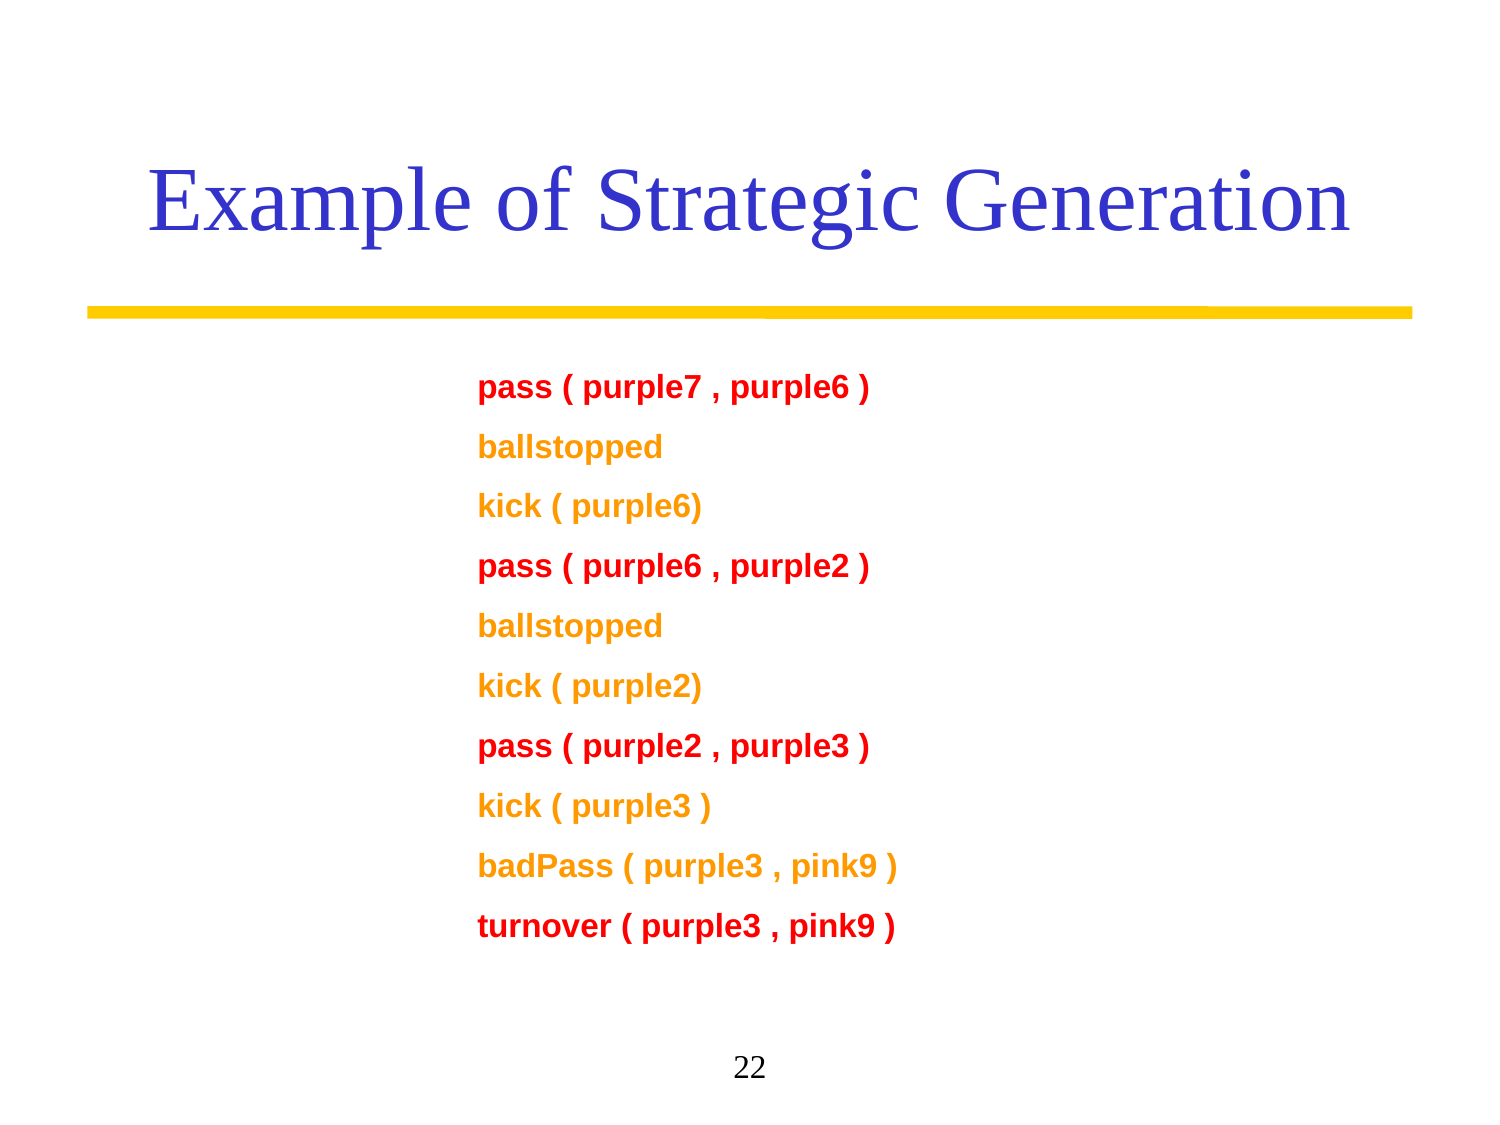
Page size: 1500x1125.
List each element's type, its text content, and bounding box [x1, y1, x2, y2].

title Example of Strategic Generation [112, 99, 1388, 288]
text_box pass ( purple7 , purple6 ) ballstopped kick ( purple6) pass ( purple6 , purple2 ) ballstopped kick ( purple2) pass ( purple2 , purple3 ) kick ( purple3 ) badPass ( purple3 , pink9 ) turnover ( purple3 , pink9 ) [462, 337, 967, 1047]
